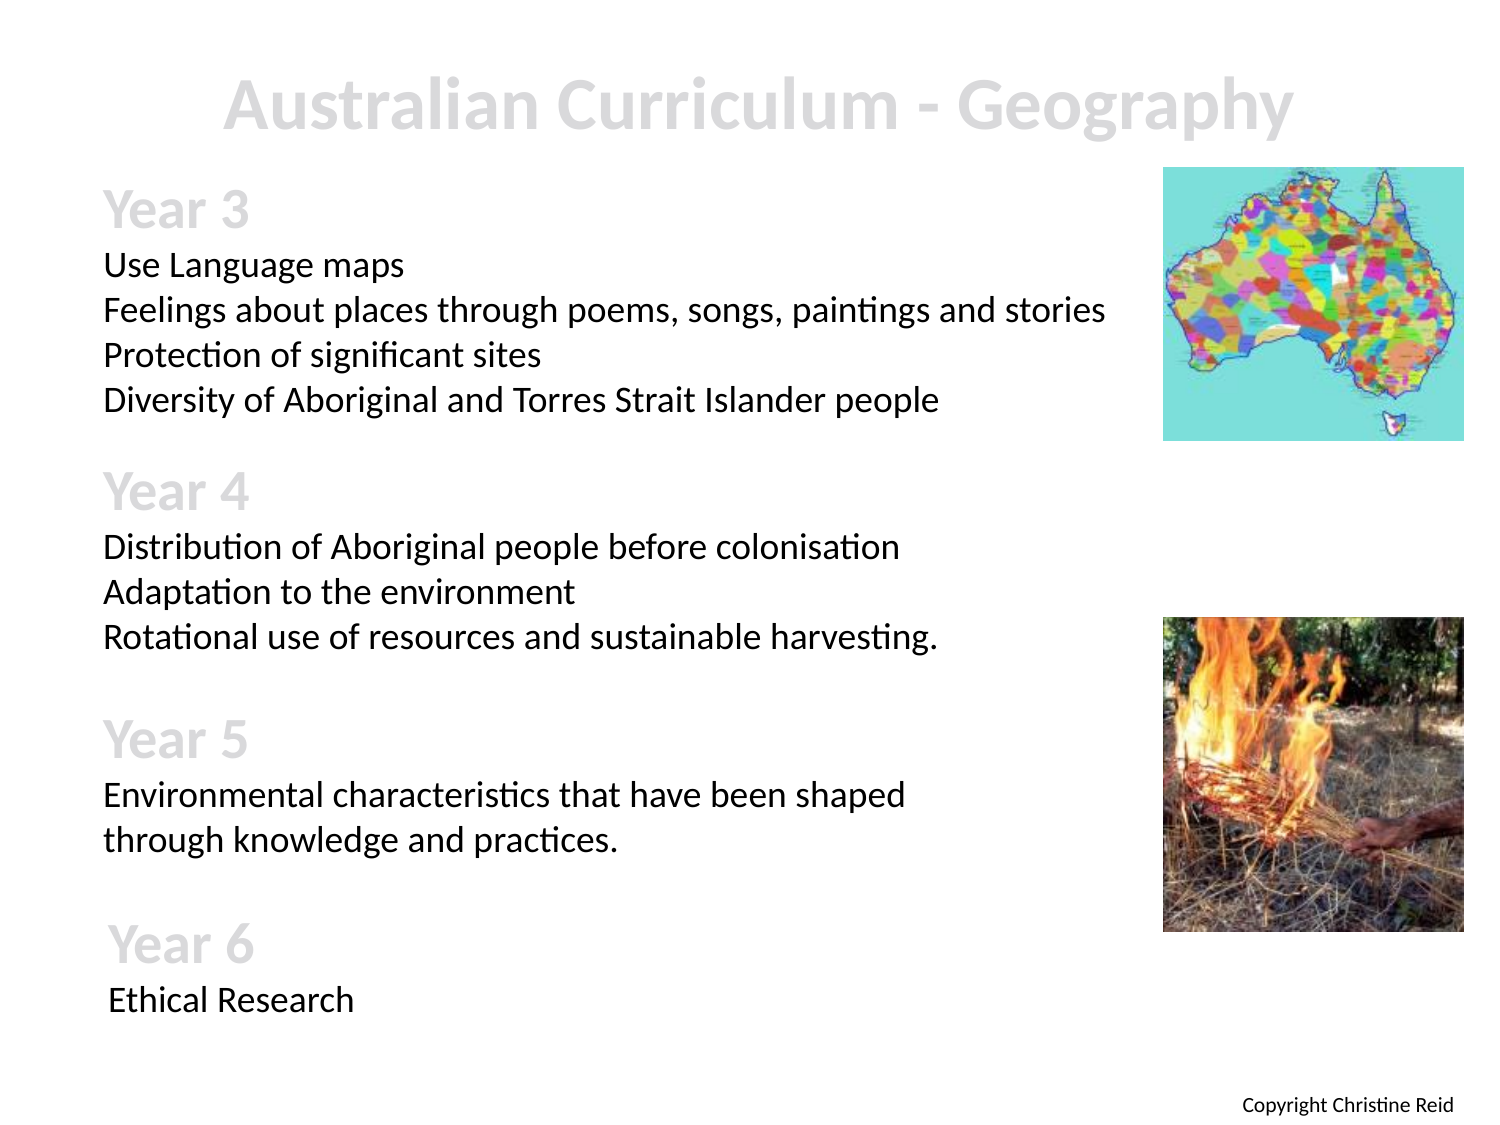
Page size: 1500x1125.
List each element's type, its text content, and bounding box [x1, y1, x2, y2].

text_box Year 3 Use Language maps Feelings about places through poems, songs, paintings and stories Protection of significant sites Diversity of Aboriginal and Torres Strait Islander people [88, 162, 1447, 428]
picture [1163, 617, 1464, 932]
text_box Year 5 Environmental characteristics that have been shaped through knowledge and practices. [88, 692, 987, 913]
text_box Australian Curriculum - Geography [208, 46, 1379, 152]
picture [1163, 167, 1464, 441]
text_box Copyright Christine Reid [1227, 1058, 1470, 1125]
text_box Year 4 Distribution of Aboriginal people before colonisation Adaptation to the environment Rotational use of resources and sustainable harvesting. [88, 444, 1412, 665]
text_box Year 6 Ethical Research [93, 897, 1447, 1028]
